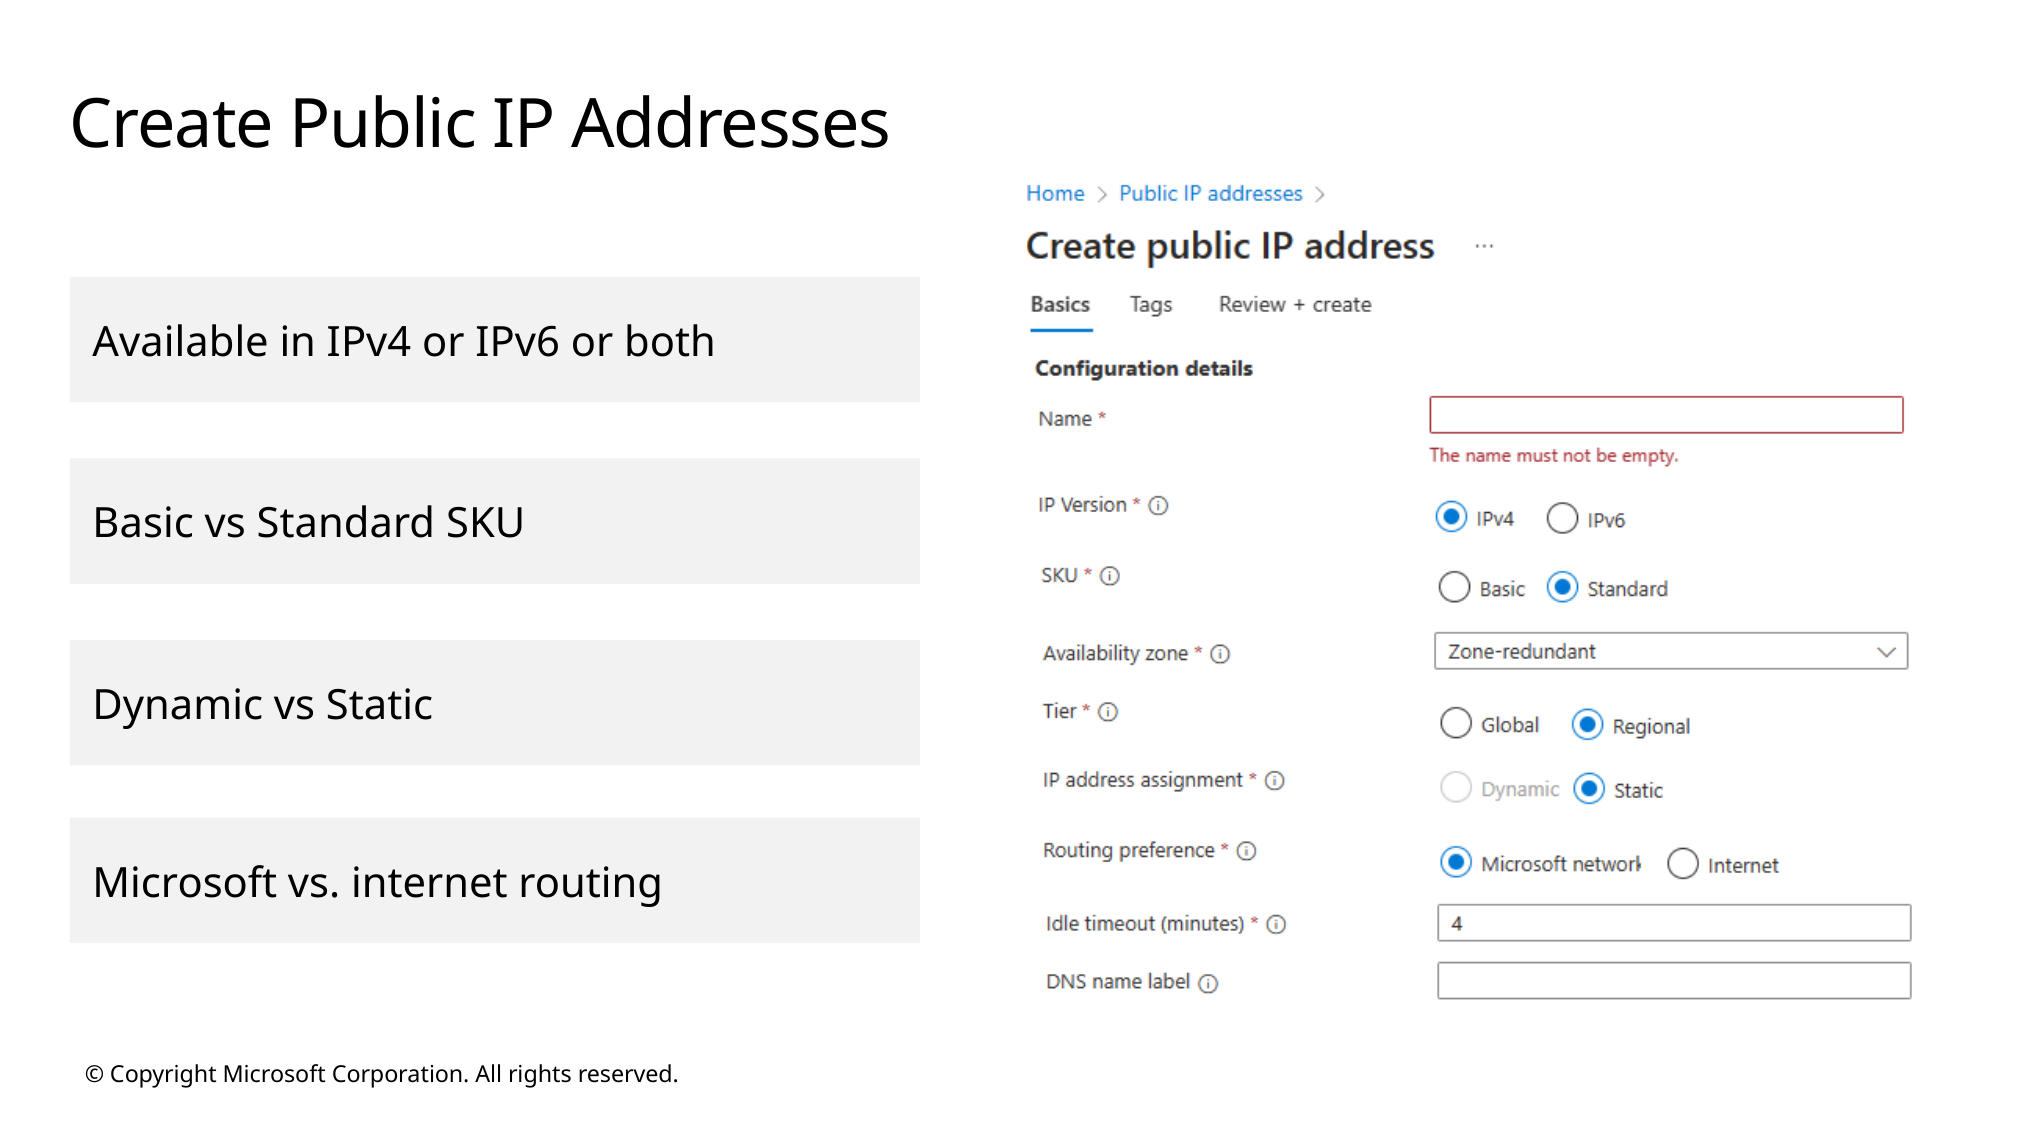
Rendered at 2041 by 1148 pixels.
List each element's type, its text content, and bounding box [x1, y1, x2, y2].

title Create Public IP Addresses [70, 73, 1968, 188]
picture [1012, 175, 1926, 1035]
text_box Dynamic vs Static [69, 640, 920, 766]
text_box Microsoft vs. internet routing [69, 817, 920, 943]
text_box Available in IPv4 or IPv6 or both [69, 276, 920, 403]
text_box Basic vs Standard SKU [69, 458, 920, 584]
